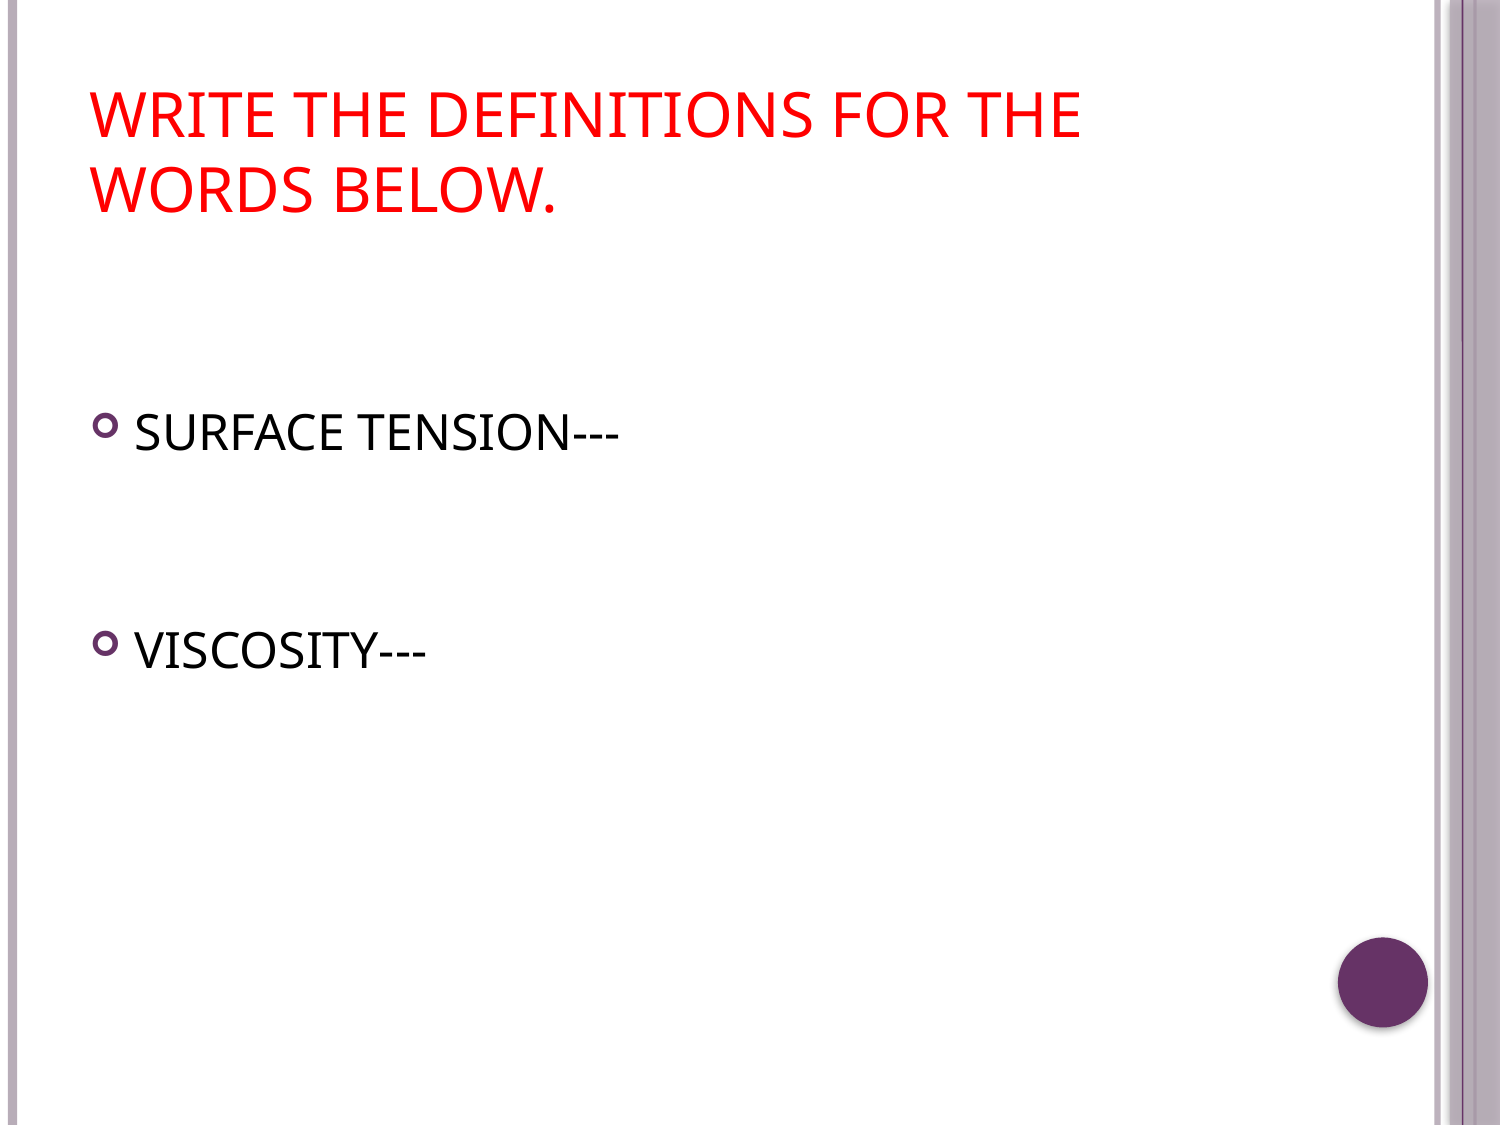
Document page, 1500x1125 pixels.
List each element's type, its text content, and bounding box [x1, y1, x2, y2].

title WRITE THE DEFINITIONS FOR THE WORDS BELOW. [75, 45, 1300, 233]
list SURFACE TENSION--- VISCOSITY--- [75, 393, 1300, 972]
